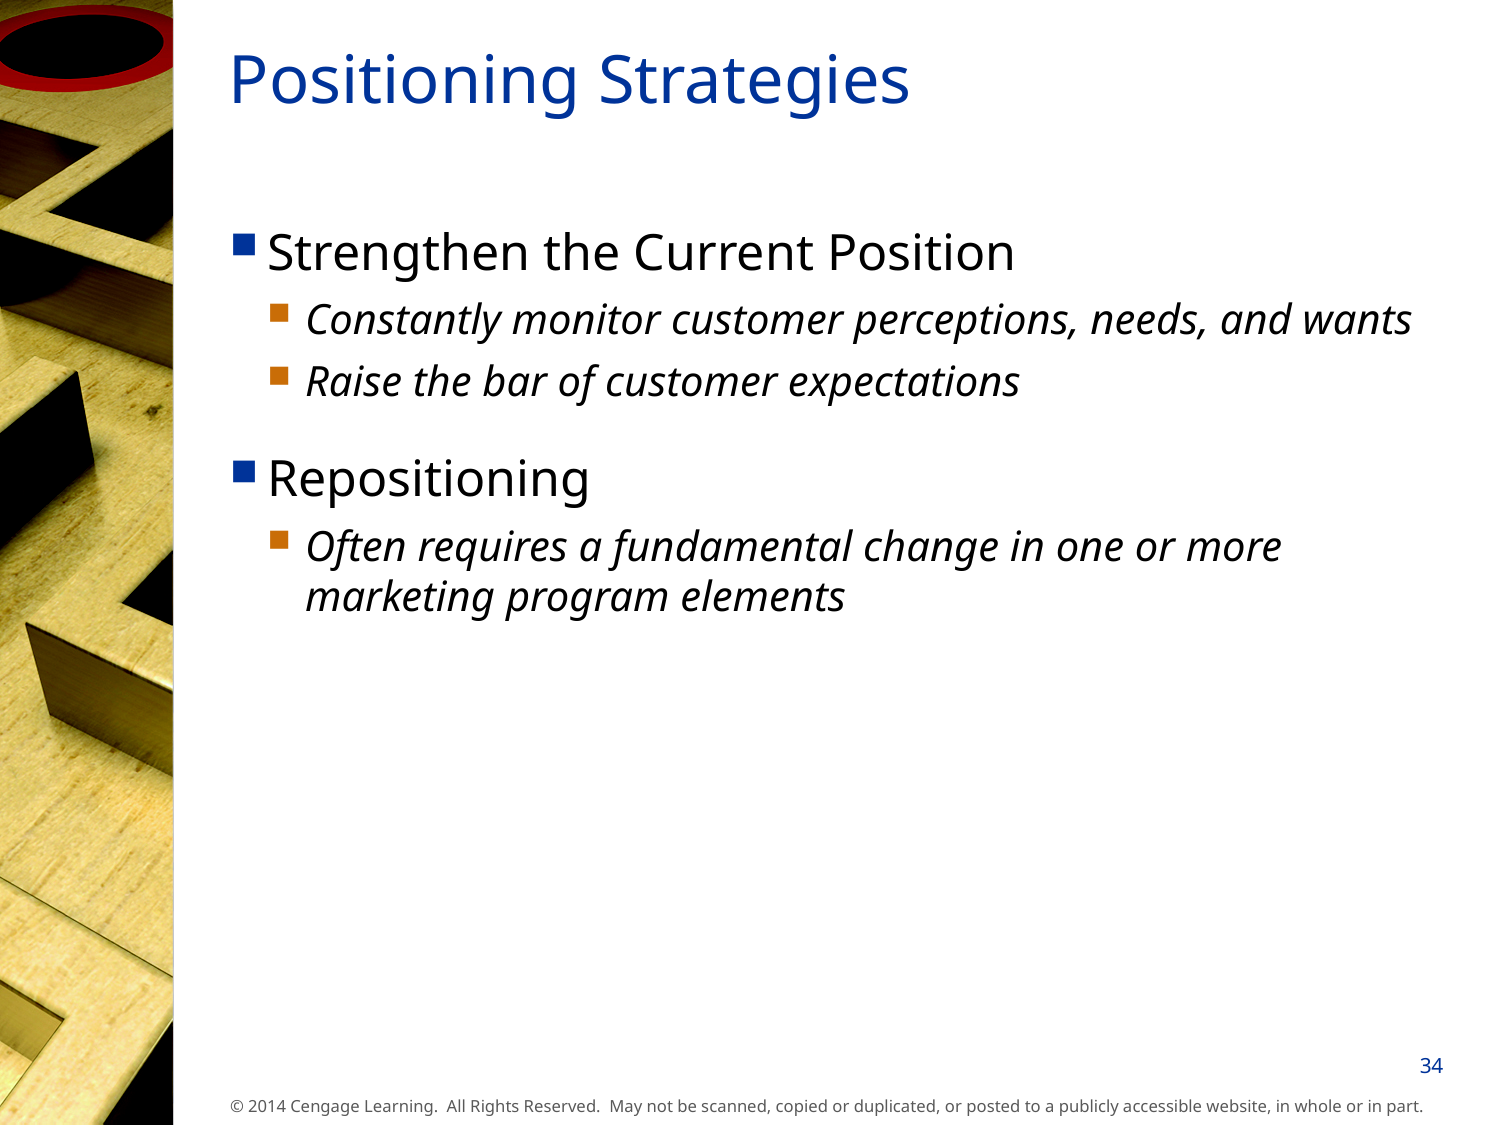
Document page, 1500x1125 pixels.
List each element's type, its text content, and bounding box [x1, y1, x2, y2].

title Positioning Strategies [213, 29, 1454, 213]
picture [0, 0, 174, 1125]
list Strengthen the Current Position Constantly monitor customer perceptions, needs, and wants Raise the bar of customer expectations Repositioning Often requires a fundamental change in one or more marketing program elements [215, 212, 1478, 981]
slide_number 34 [1386, 1037, 1478, 1097]
